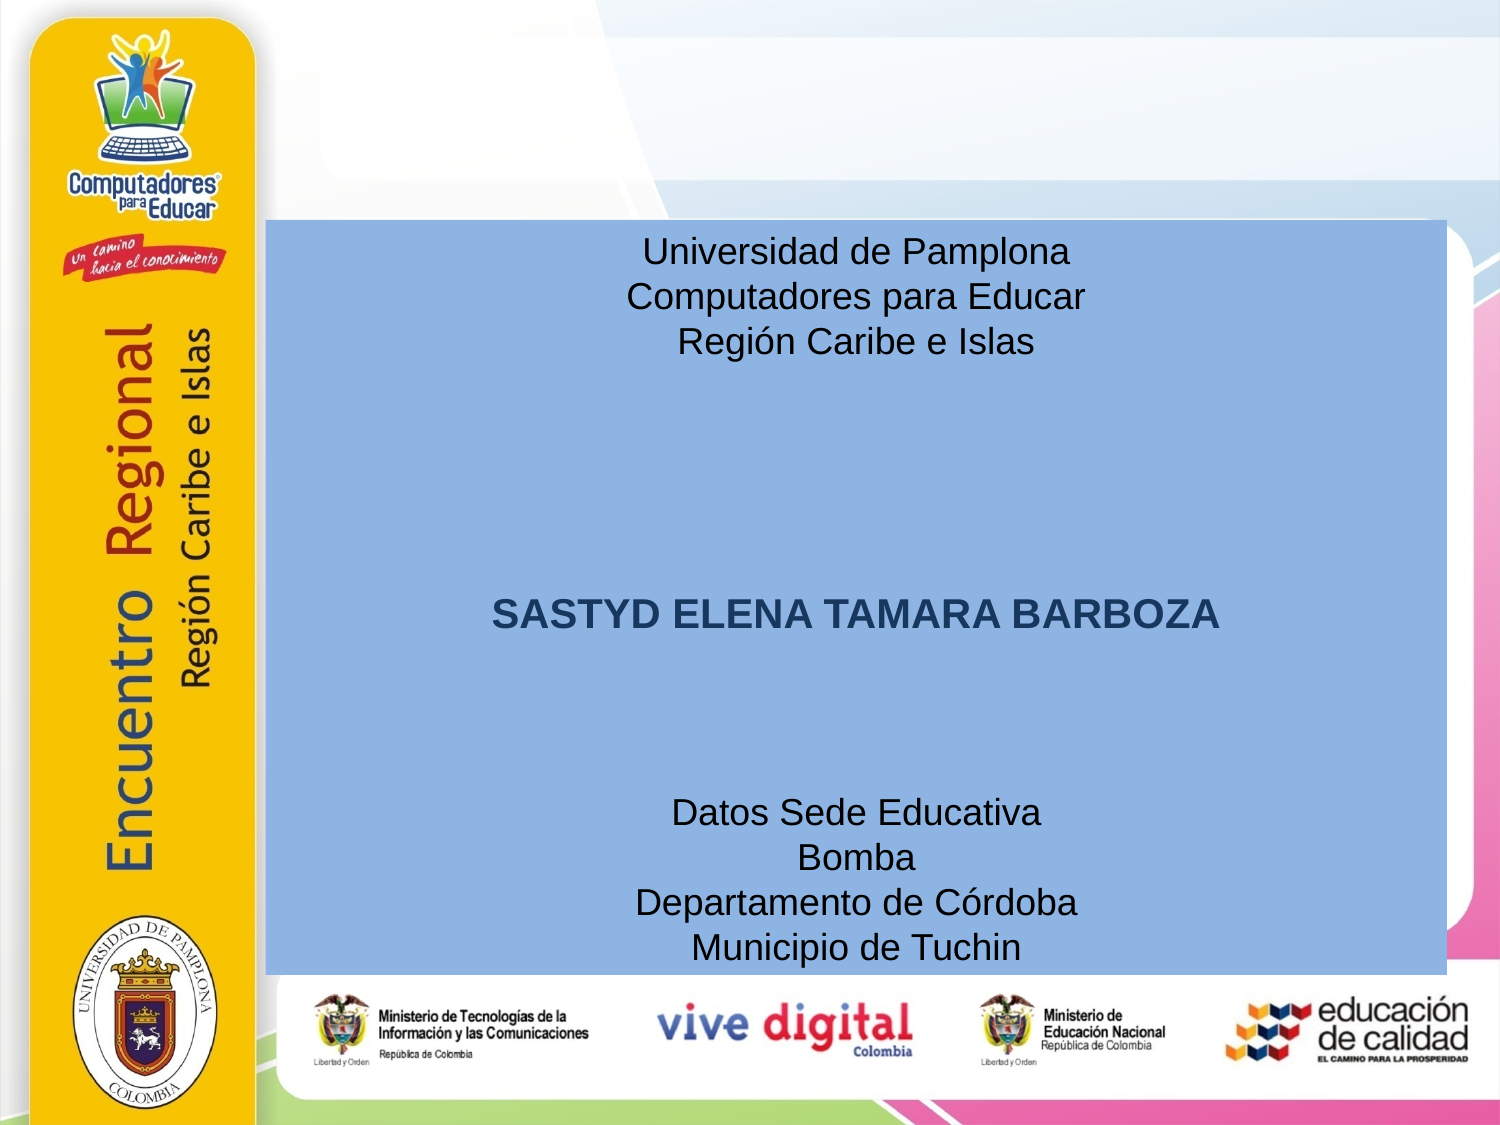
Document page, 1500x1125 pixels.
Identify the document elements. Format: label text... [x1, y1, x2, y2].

picture [0, 0, 1500, 1125]
text_box Universidad de Pamplona Computadores para Educar Región Caribe e Islas SASTYD ELENA TAMARA BARBOZA Datos Sede Educativa Bomba Departamento de Córdoba Municipio de Tuchin [265, 219, 1447, 975]
